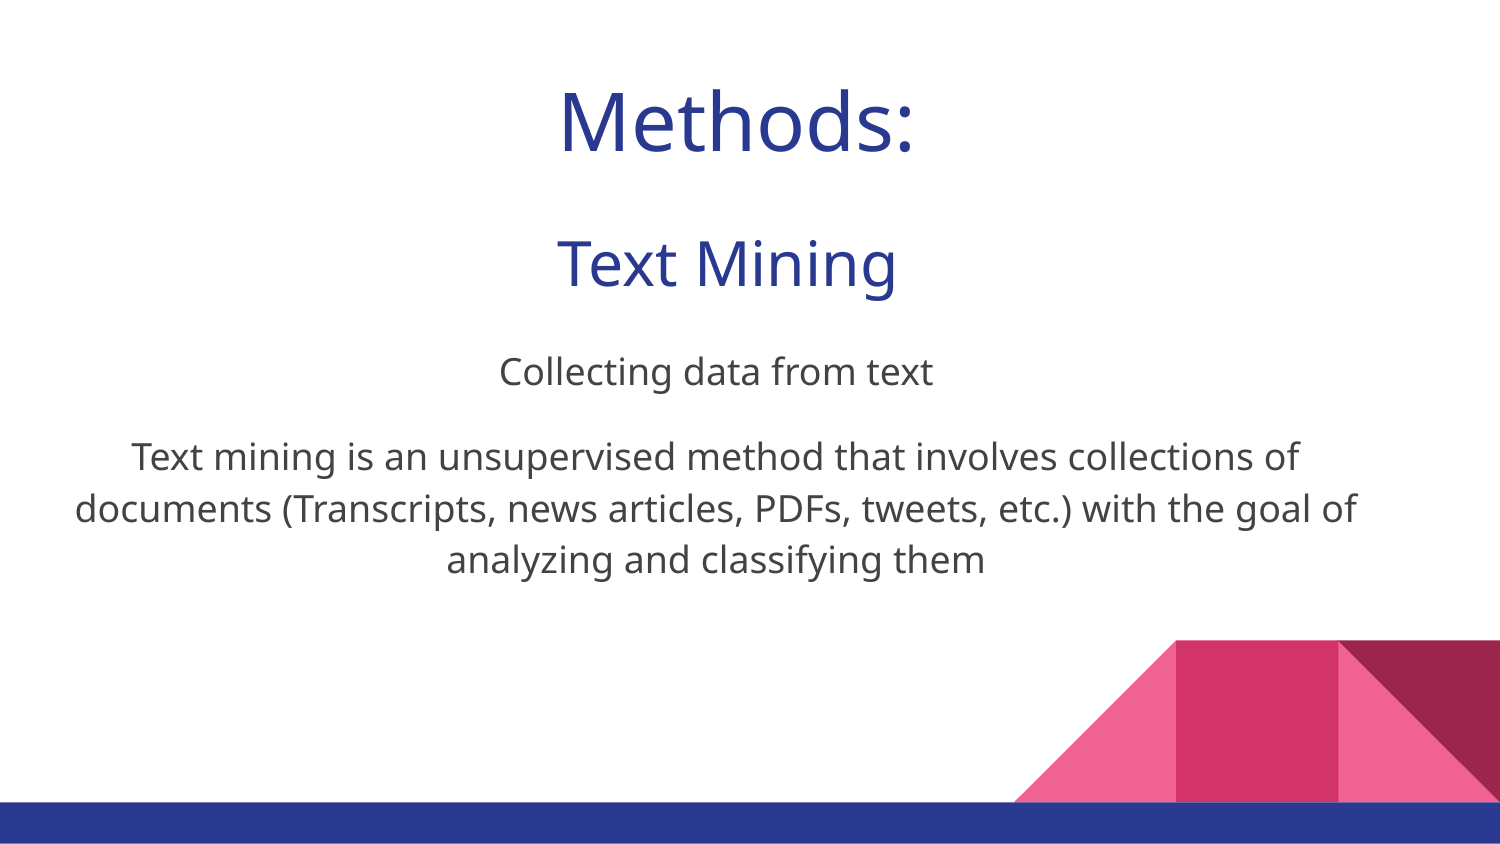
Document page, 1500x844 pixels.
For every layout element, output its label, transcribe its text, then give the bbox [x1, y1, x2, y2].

text_box Methods: [542, 54, 941, 183]
list Collecting data from text Text mining is an unsupervised method that involves collections of documents (Transcripts, news articles, PDFs, tweets, etc.) with the goal of analyzing and classifying them [17, 326, 1416, 712]
title Text Mining [542, 209, 916, 310]
